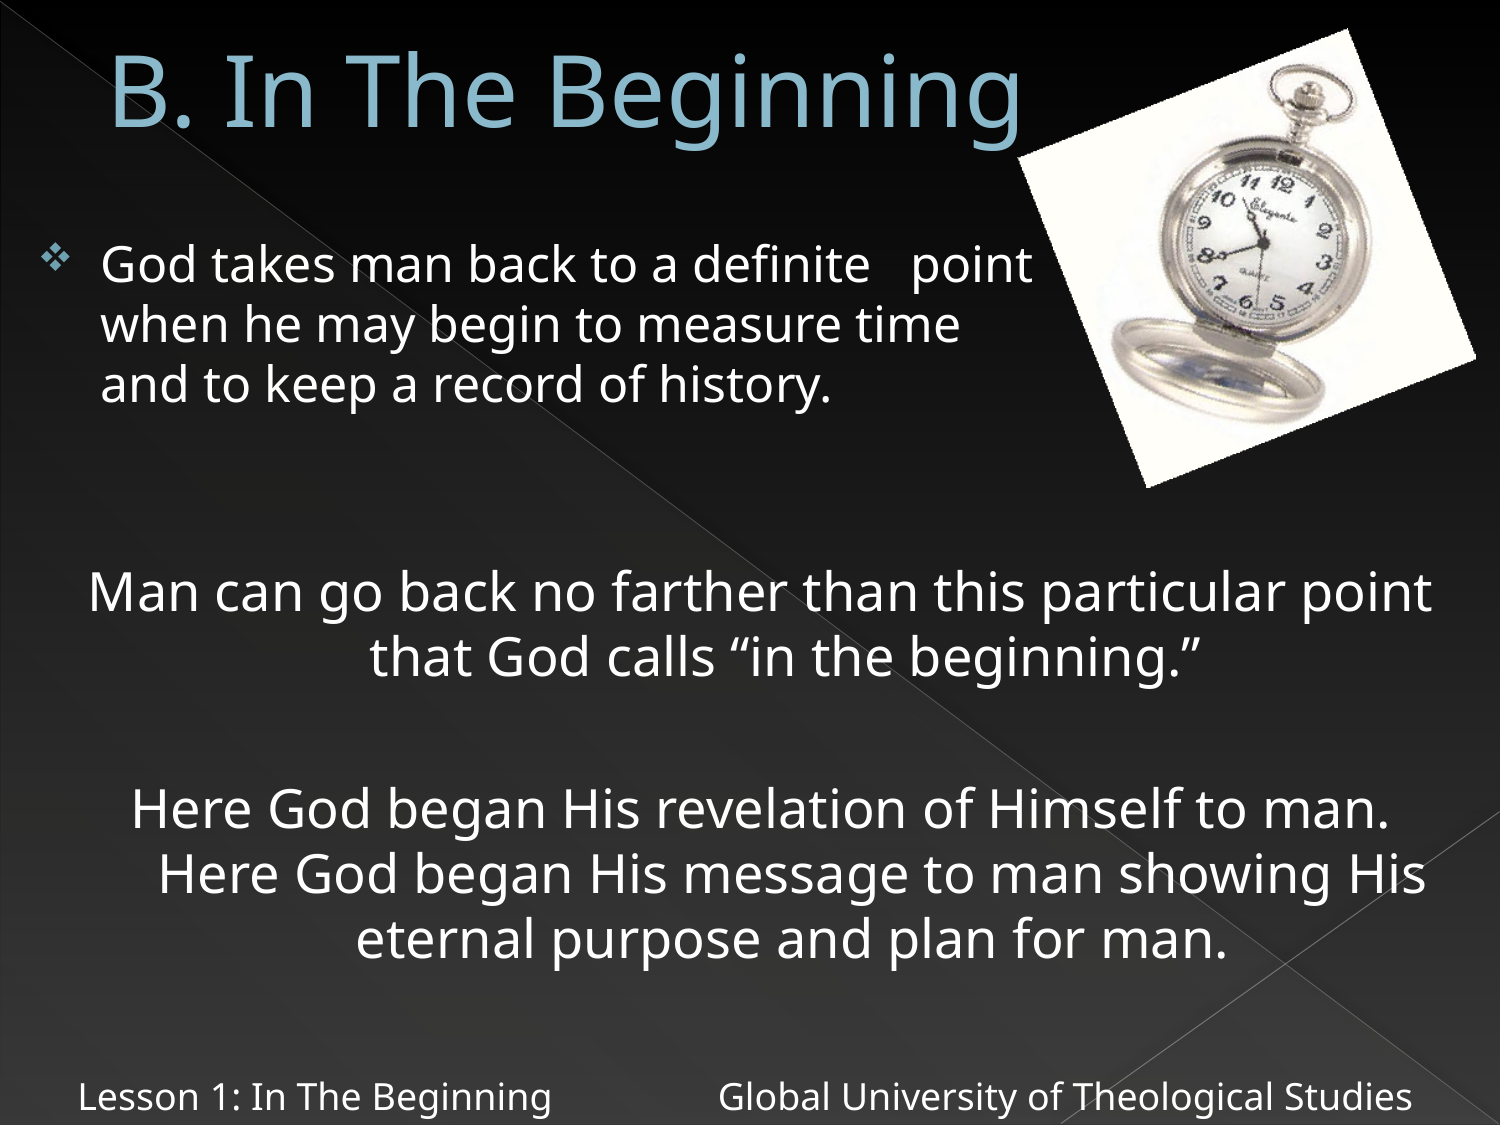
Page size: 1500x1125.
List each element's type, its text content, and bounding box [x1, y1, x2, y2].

picture [1017, 28, 1476, 488]
footer Lesson 1: In The Beginning Global University of Theological Studies [62, 1075, 1463, 1125]
title B. In The Beginning [12, 24, 1363, 150]
text_box God takes man back to a definite point when he may begin to measure time and to keep a record of history. [12, 224, 1075, 525]
list Man can go back no farther than this particular point that God calls “in the beginning.” Here God began His revelation of Himself to man. Here God began His message to man showing His eternal purpose and plan for man. [62, 549, 1450, 1075]
